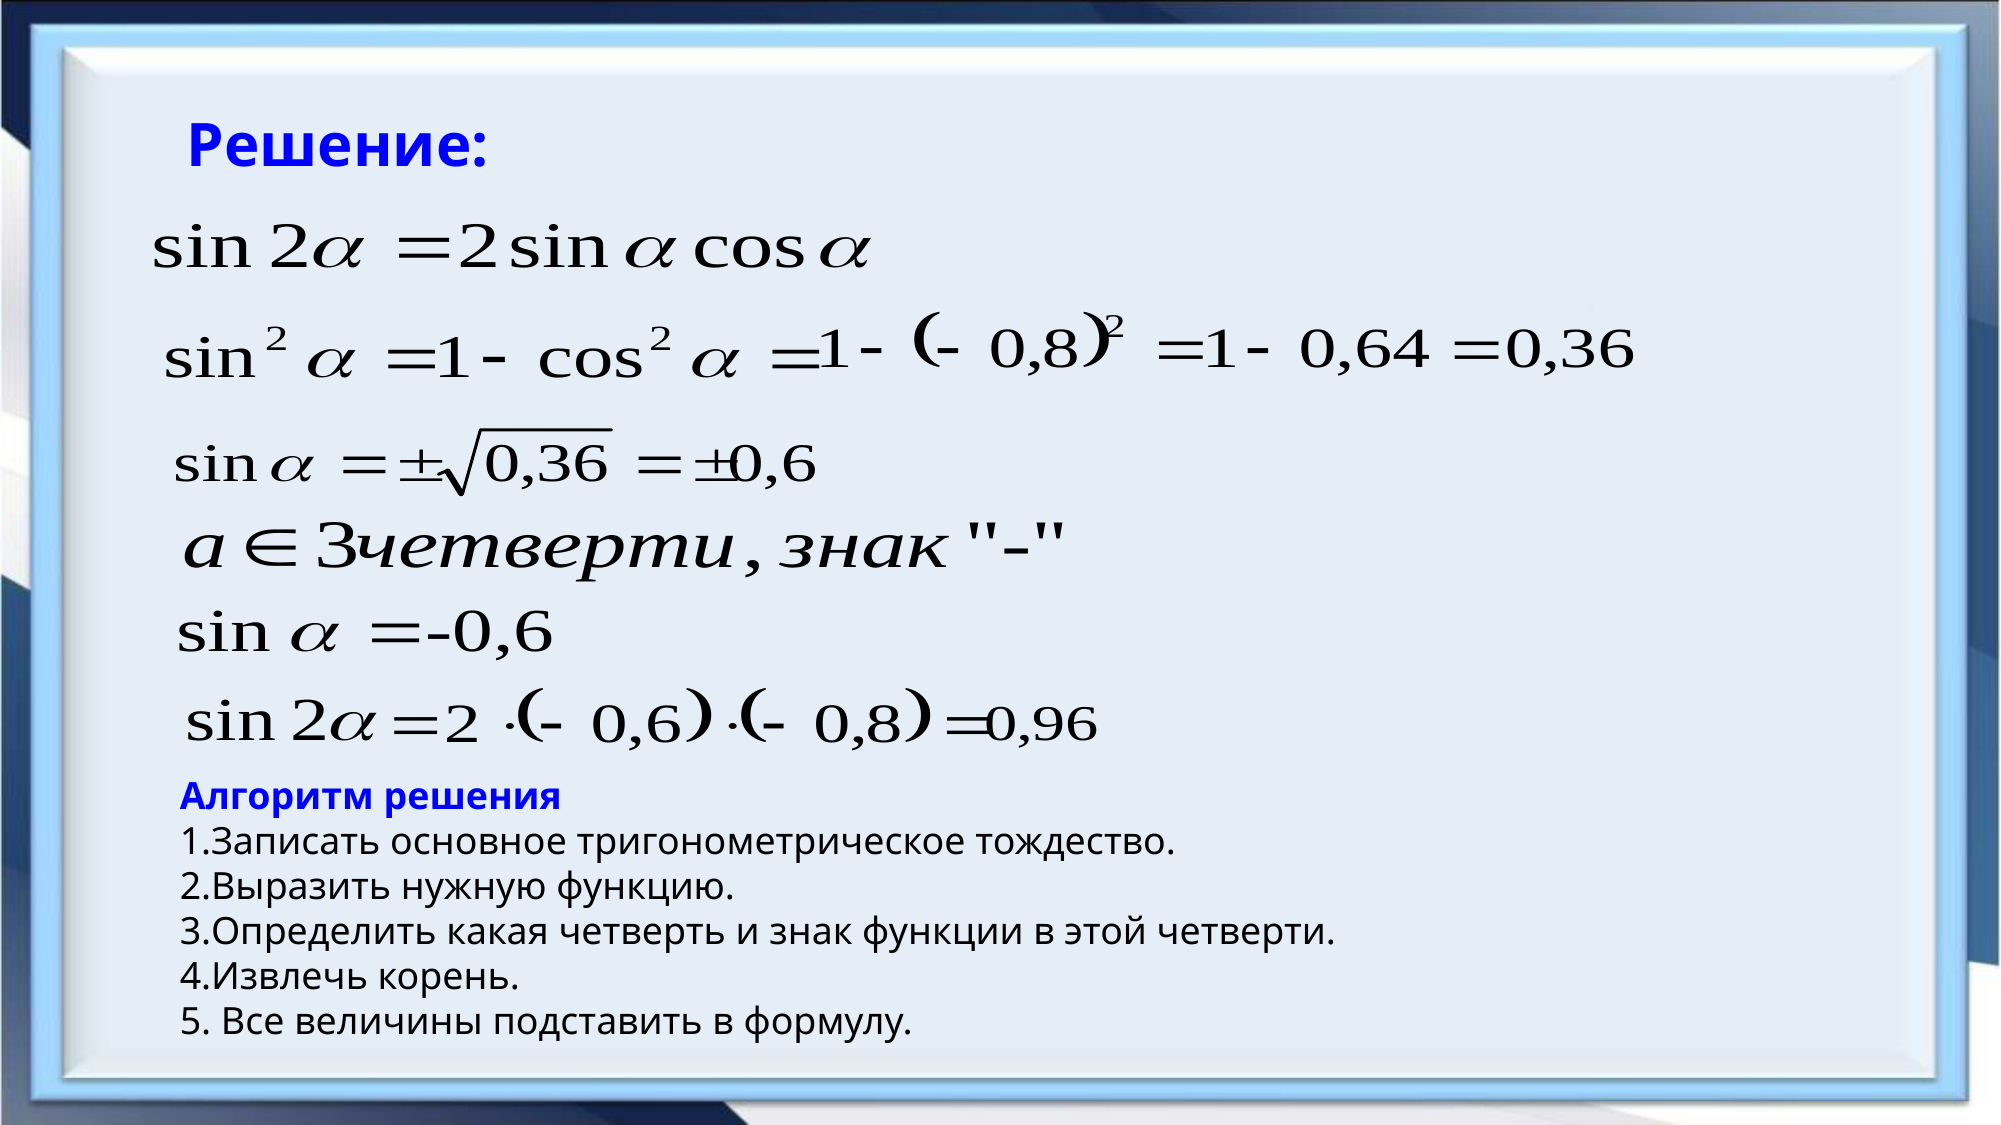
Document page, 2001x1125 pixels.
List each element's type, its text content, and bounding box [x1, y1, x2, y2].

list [164, 418, 832, 509]
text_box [166, 594, 567, 677]
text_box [176, 684, 397, 756]
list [141, 207, 892, 284]
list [811, 300, 1645, 391]
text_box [374, 686, 992, 766]
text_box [168, 505, 1076, 596]
title Решение: [171, 107, 1653, 188]
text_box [975, 694, 1109, 762]
picture [0, 0, 2001, 1125]
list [153, 312, 821, 393]
text_box Алгоритм решения Записать основное тригонометрическое тождество. Выразить нужную функцию. Определить какая четверть и знак функции в этой четверти. Извлечь корень. Все величины подставить в формулу. [164, 773, 1488, 1050]
